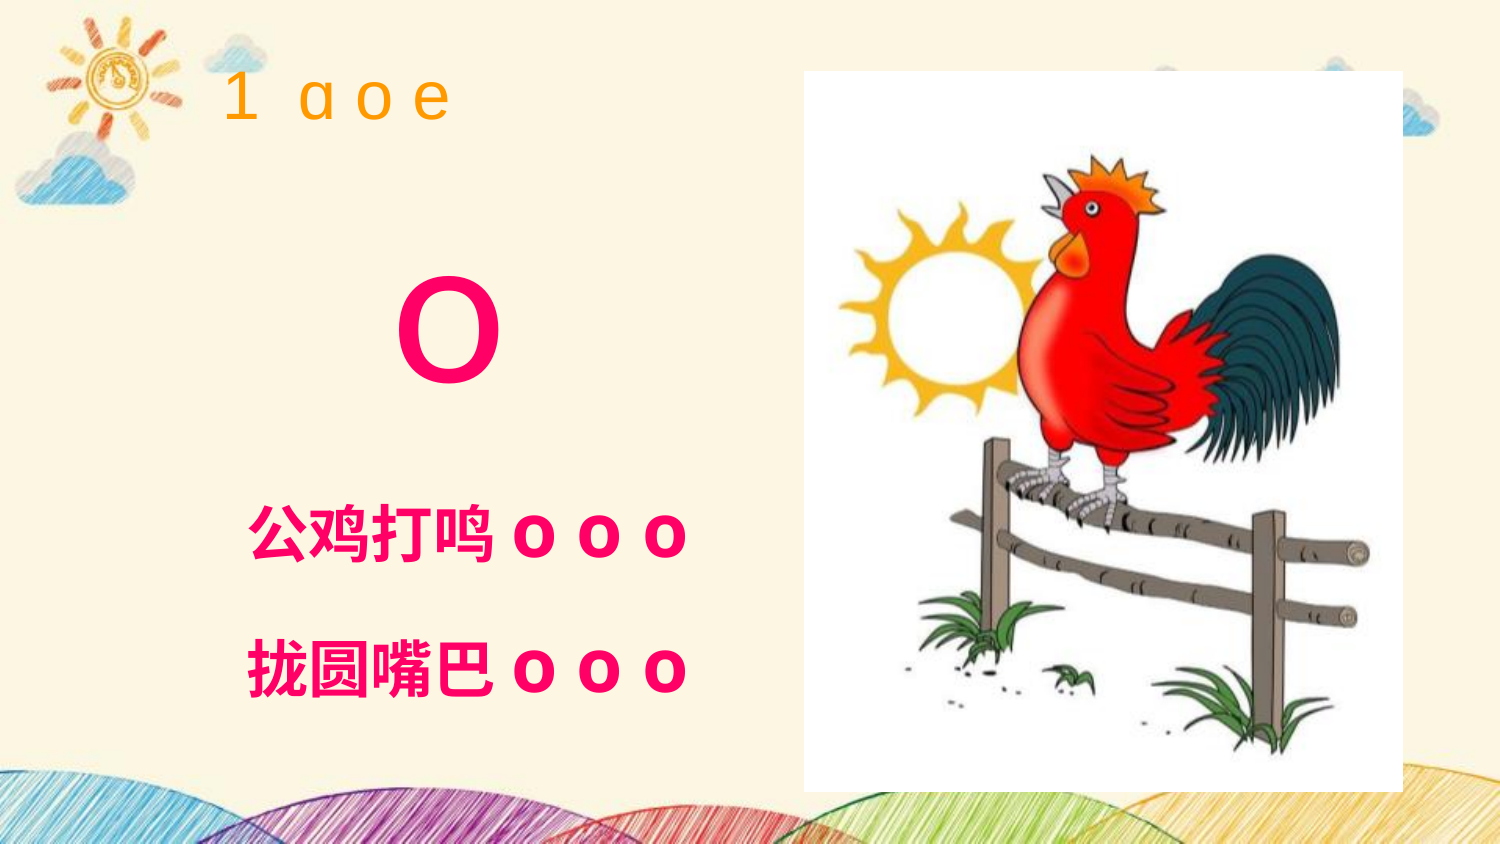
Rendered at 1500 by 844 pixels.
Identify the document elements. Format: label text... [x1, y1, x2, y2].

picture [0, 0, 1500, 844]
text_box o [380, 157, 519, 432]
text_box 1 ɑ o e [210, 44, 822, 139]
text_box 公鸡打鸣o o o 拢圆嘴巴o o o [234, 431, 701, 844]
